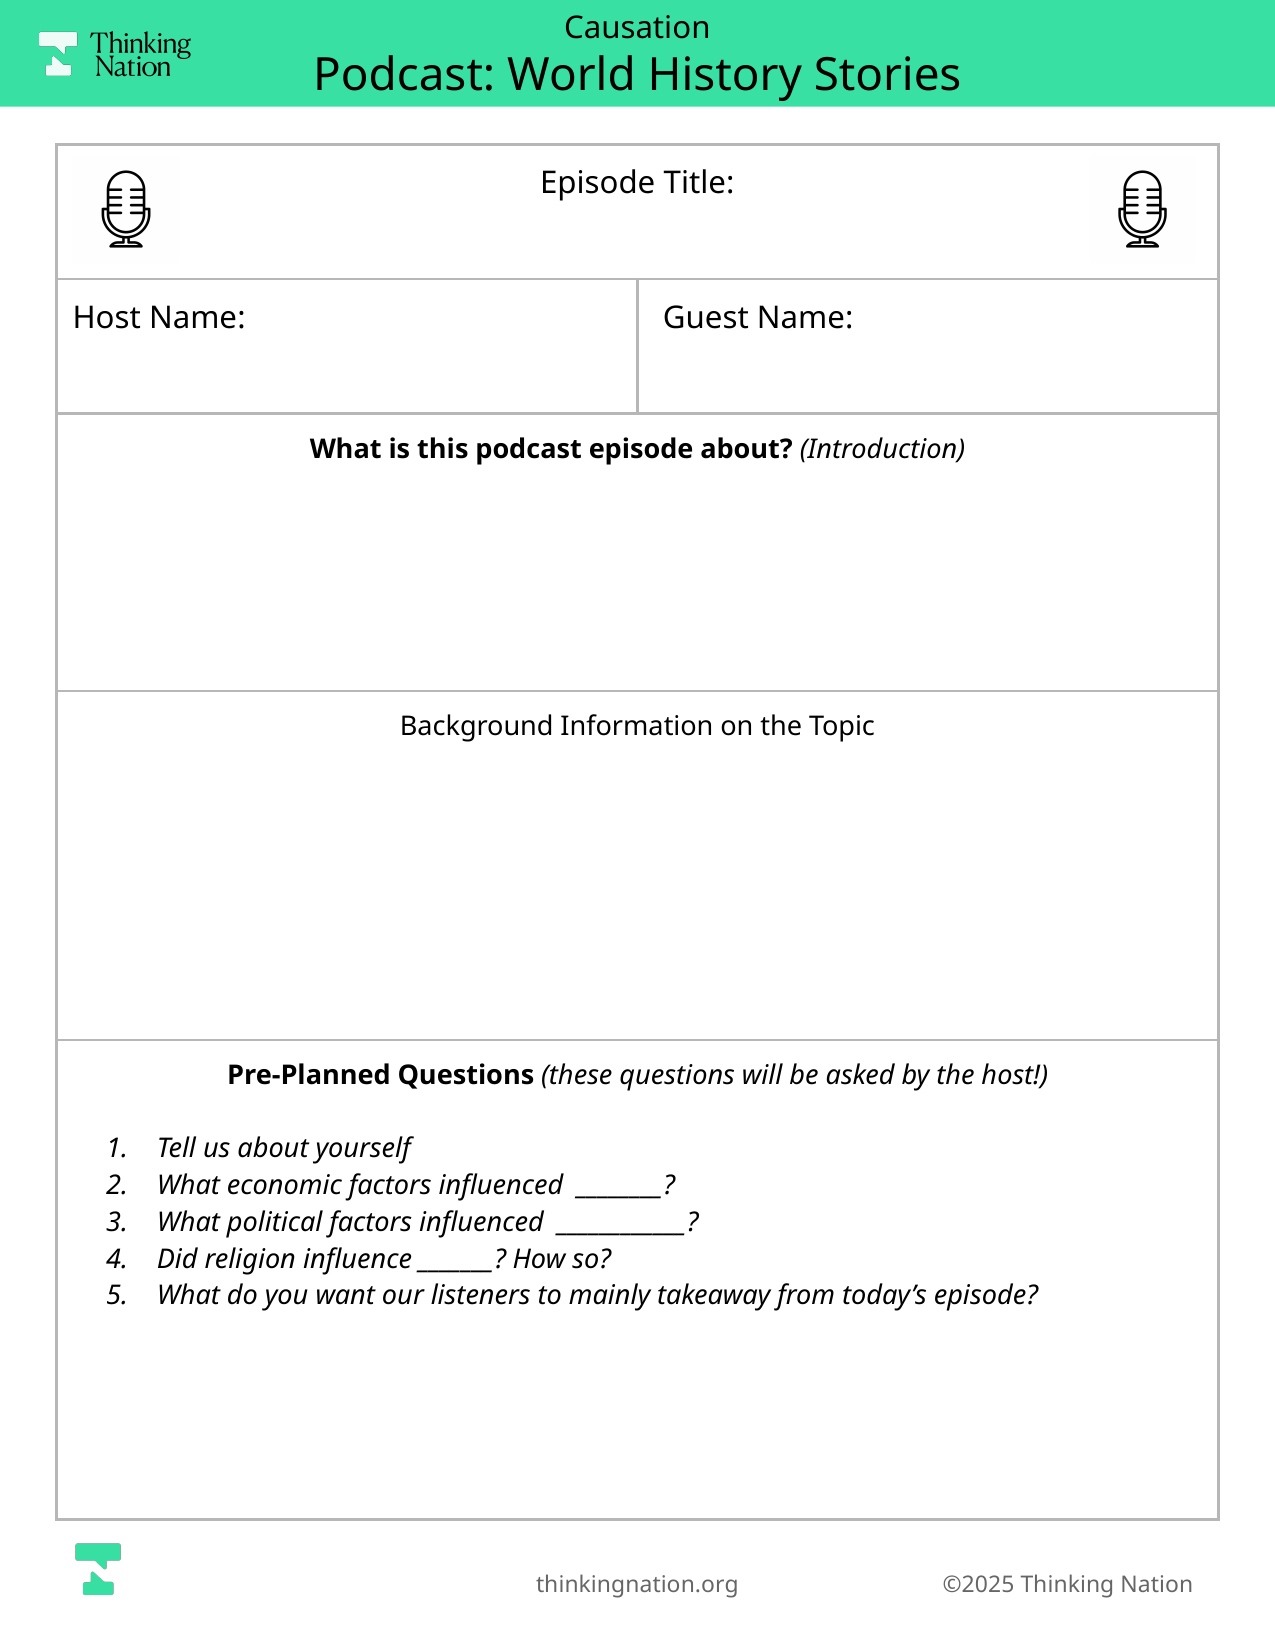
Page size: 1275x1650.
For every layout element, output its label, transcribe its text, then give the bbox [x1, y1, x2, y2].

table_cell What is this podcast episode about? (Introduction) [58, 415, 1217, 690]
picture [72, 155, 180, 263]
text_box ©2025 Thinking Nation [907, 1553, 1210, 1605]
table_cell Pre-Planned Questions (these questions will be asked by the host!) Tell us about yourself What economic factors influenced ________? What political factors influenced ____________? Did religion influence _______? How so? What do you want our listeners to mainly takeaway from today’s episode? [58, 1041, 1217, 1518]
picture [22, 17, 196, 90]
picture [1088, 155, 1197, 263]
picture [62, 1533, 134, 1605]
text_box thinkingnation.org [486, 1553, 789, 1605]
table_cell Host Name: [58, 280, 636, 412]
table_cell Guest Name: [639, 280, 1217, 412]
text_box Causation Podcast: World History Stories [0, 0, 1275, 107]
table_cell Background Information on the Topic [58, 692, 1217, 1039]
table_header Episode Title: [58, 146, 1217, 278]
